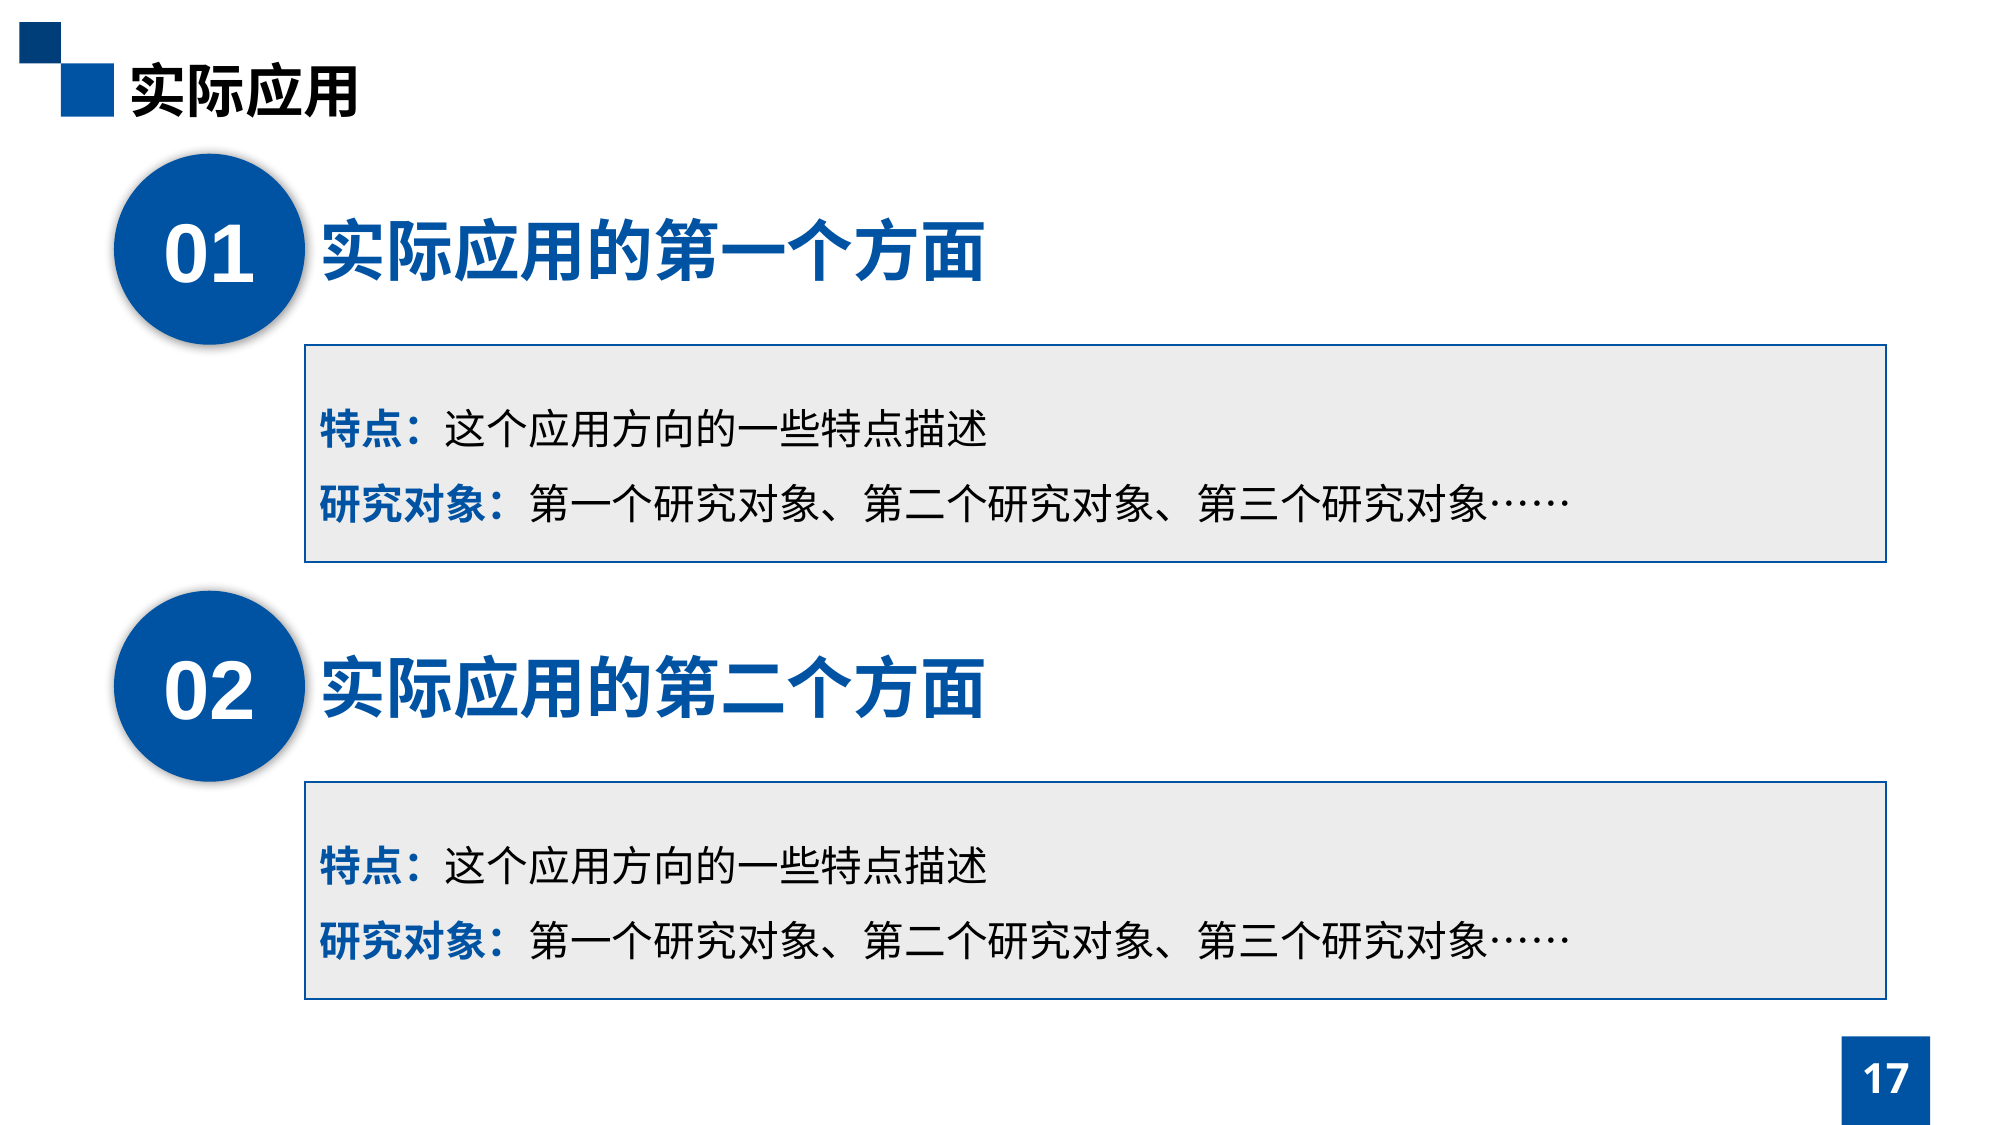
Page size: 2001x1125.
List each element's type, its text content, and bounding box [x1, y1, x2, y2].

text_box 实际应用的第二个方面 [305, 638, 1191, 733]
text_box 实际应用 [113, 47, 1000, 132]
text_box 01 [112, 152, 305, 346]
slide_number 17 [1771, 1050, 2000, 1111]
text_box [305, 781, 1886, 1000]
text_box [305, 344, 1886, 563]
text_box 实际应用的第一个方面 [305, 201, 1191, 296]
text_box 02 [112, 589, 305, 783]
